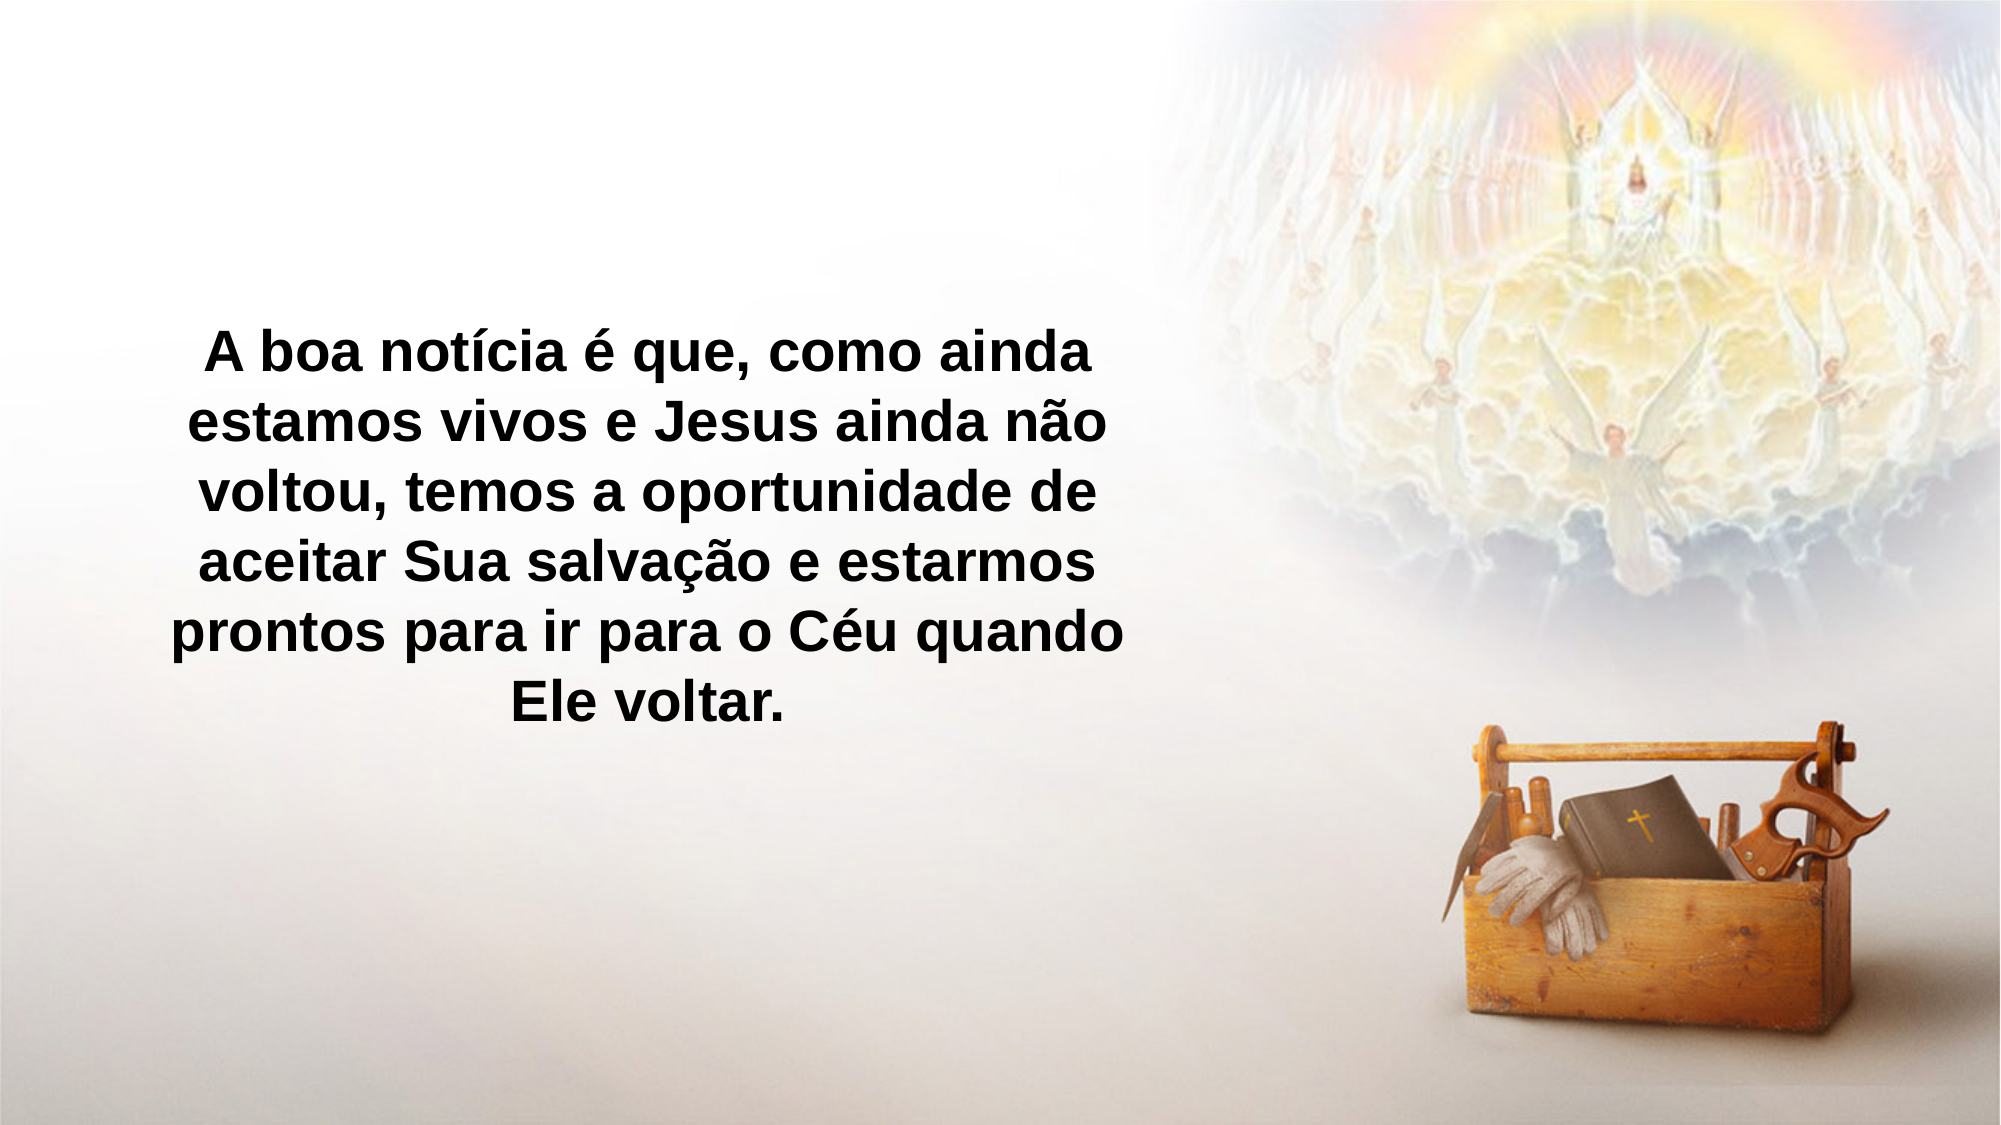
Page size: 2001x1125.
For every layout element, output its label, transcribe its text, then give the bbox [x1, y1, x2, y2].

picture [0, 0, 2001, 1125]
text_box A boa notícia é que, como ainda estamos vivos e Jesus ainda não voltou, temos a oportunidade de aceitar Sua salvação e estarmos prontos para ir para o Céu quando Ele voltar. [117, 305, 1180, 741]
